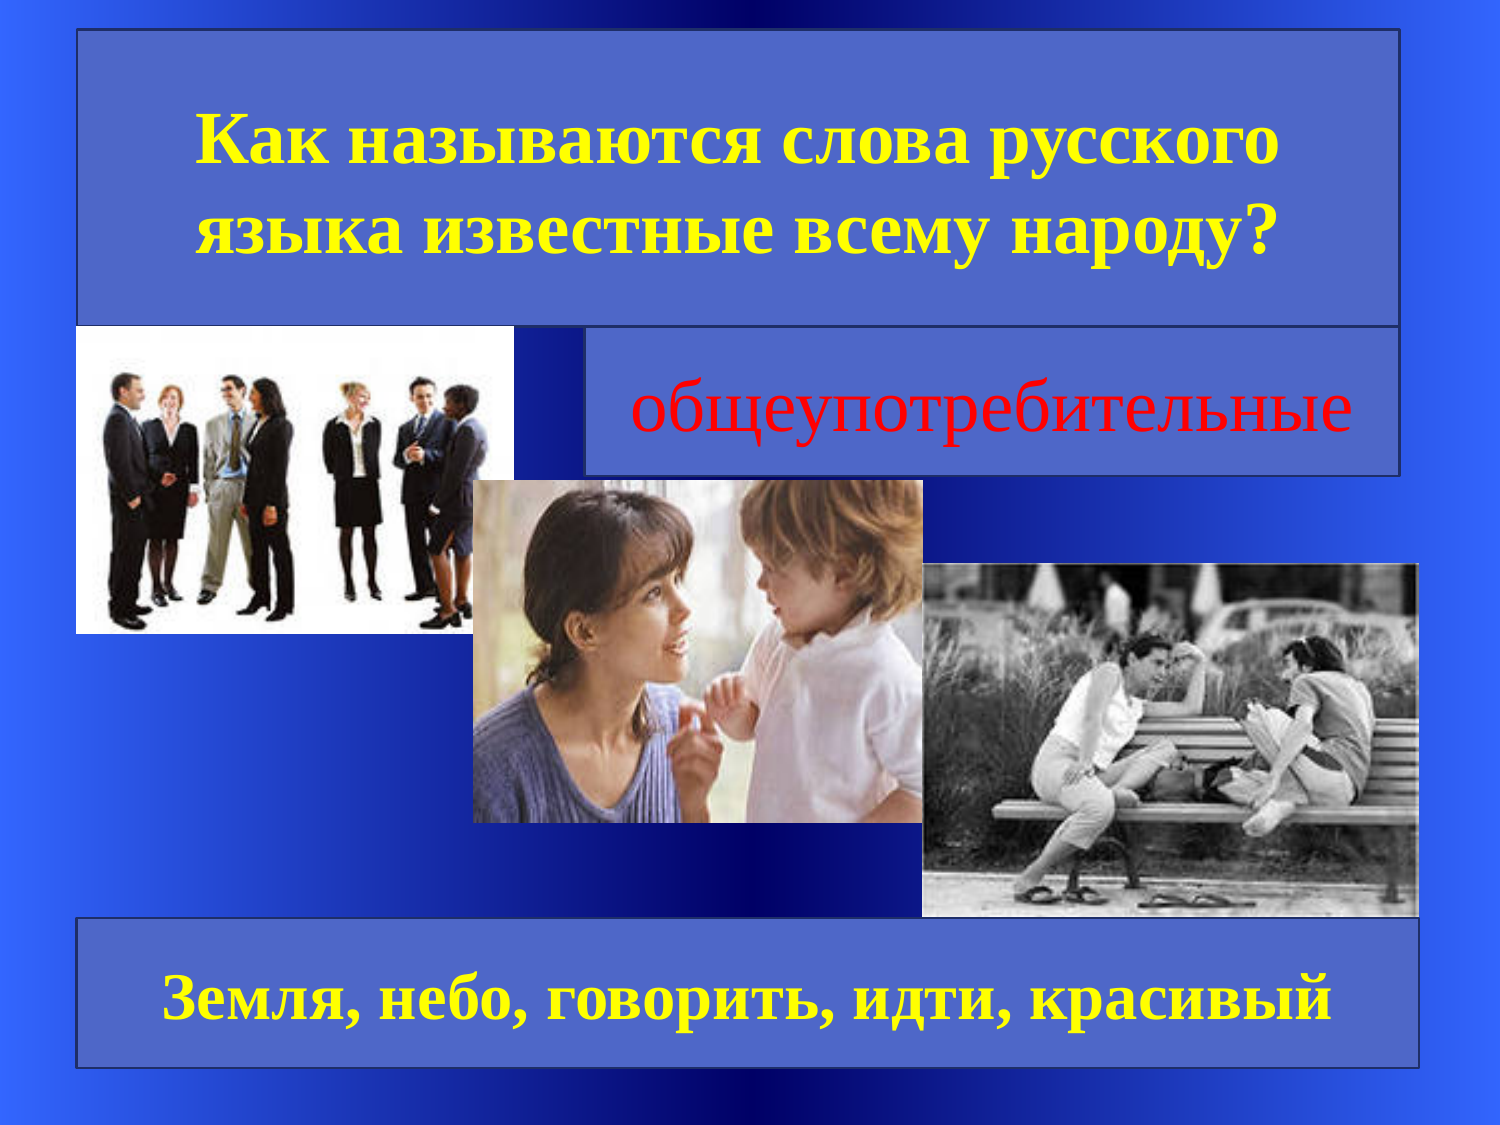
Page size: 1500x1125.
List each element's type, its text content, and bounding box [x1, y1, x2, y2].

text_box [0, 0, 1500, 1125]
picture [76, 325, 1420, 919]
text_box Земля, небо, говорить, идти, красивый [75, 917, 1420, 1069]
text_box общеупотребительные [583, 325, 1401, 477]
text_box Как называются слова русского языка известные всему народу? [76, 28, 1401, 328]
